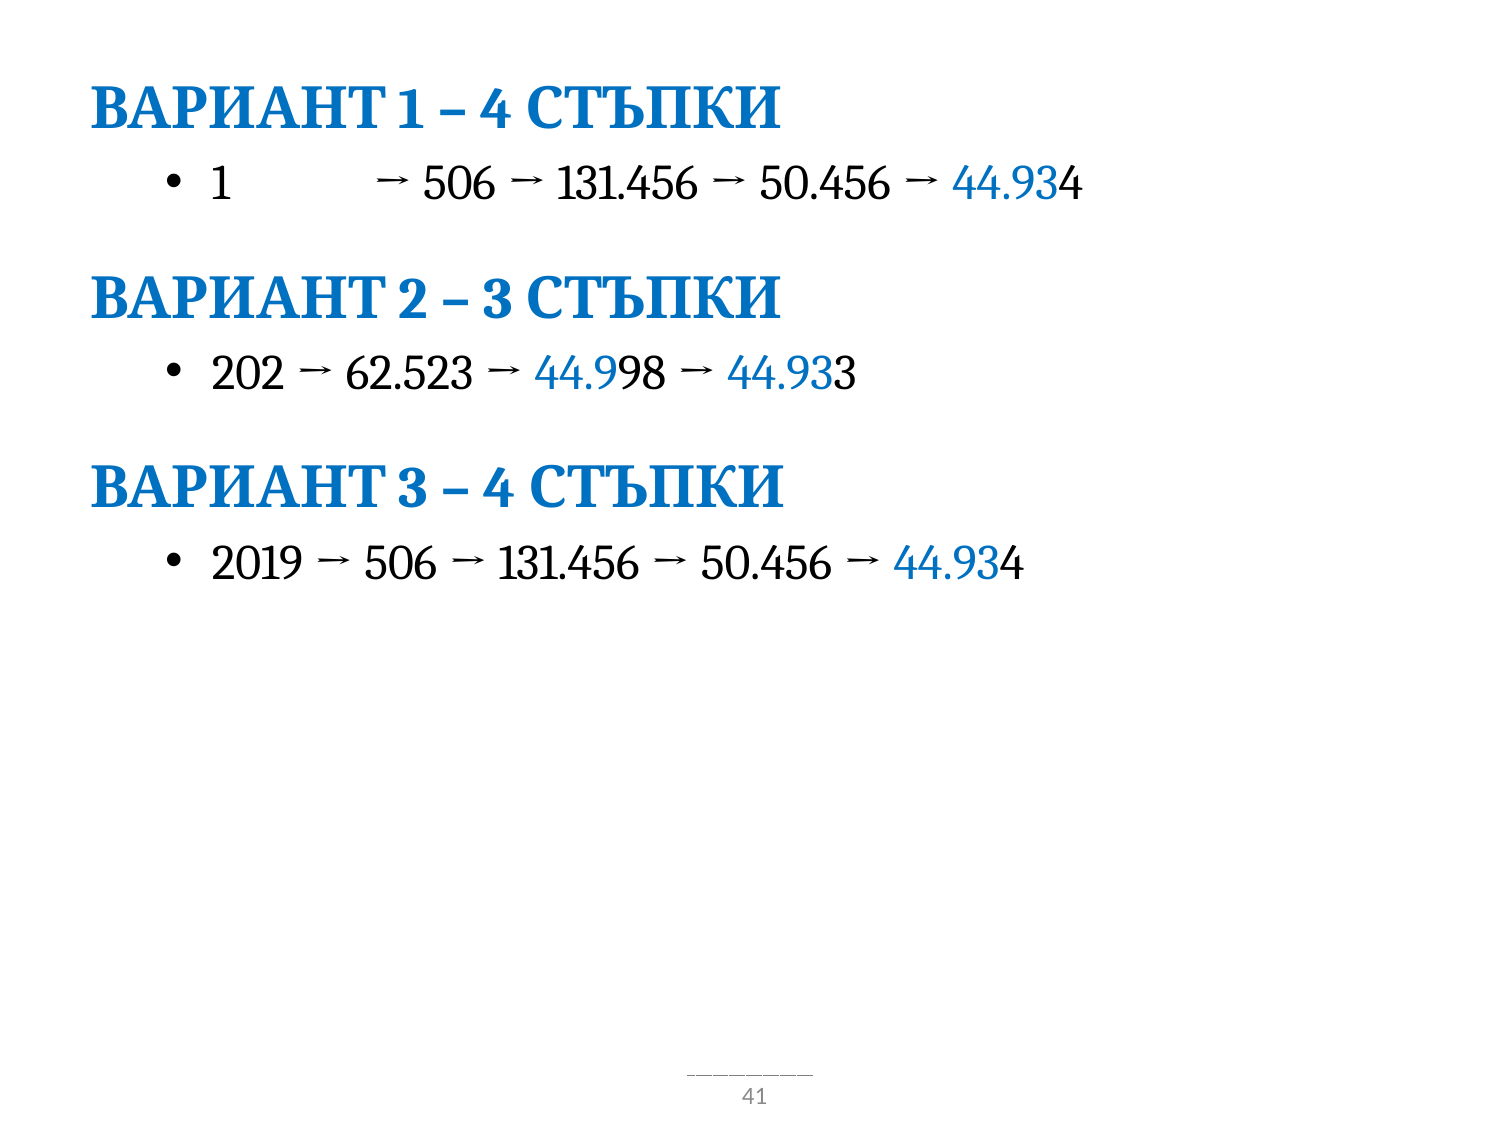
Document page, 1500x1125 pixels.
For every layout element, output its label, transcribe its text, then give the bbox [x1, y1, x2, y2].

list Вариант 1 – 4 стъпки 1 → 506 → 131.456 → 50.456 → 44.934 Вариант 2 – 3 стъпки 202 → 62.523 → 44.998 → 44.933 Вариант 3 – 4 стъпки 2019 → 506 → 131.456 → 50.456 → 44.934 [75, 62, 1450, 1063]
slide_number 41 [579, 1065, 930, 1125]
